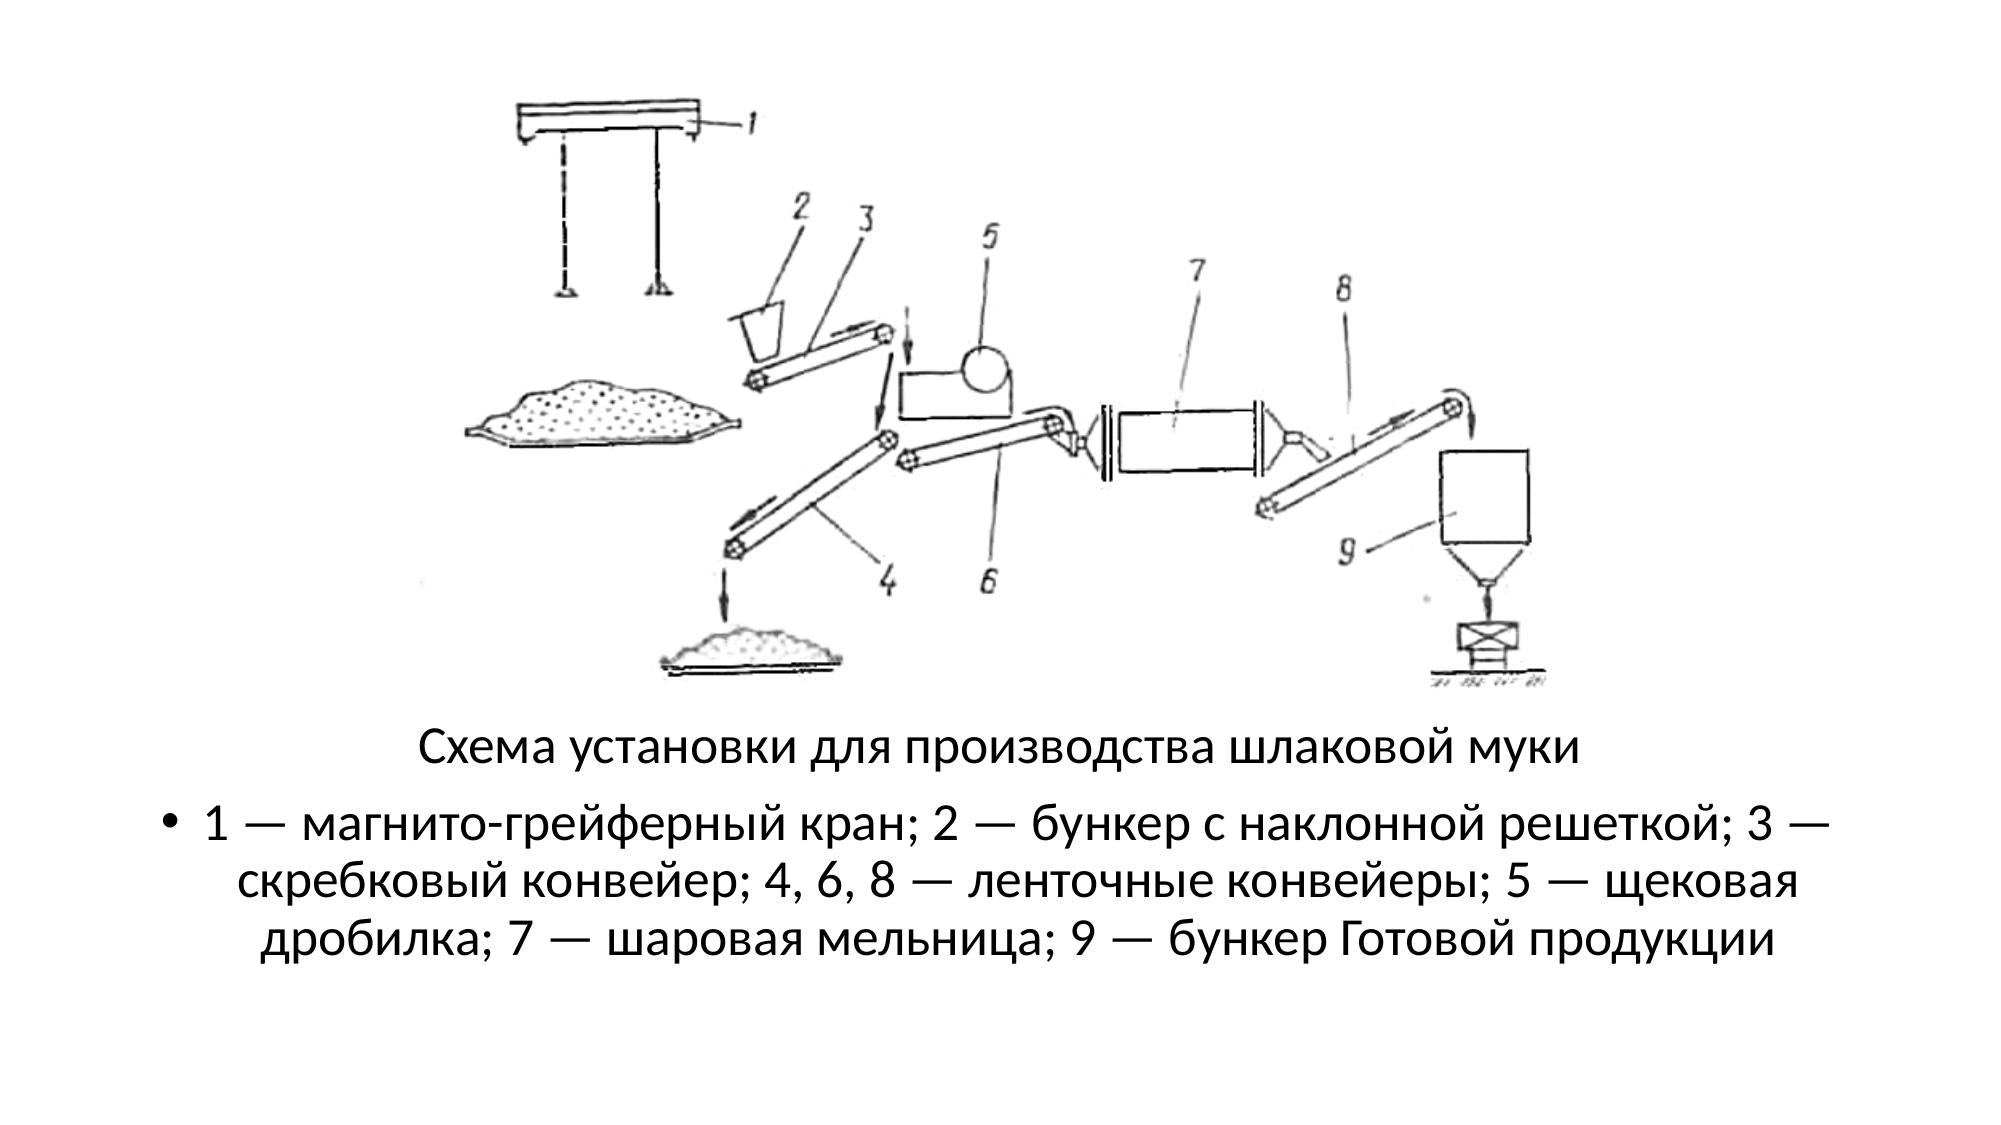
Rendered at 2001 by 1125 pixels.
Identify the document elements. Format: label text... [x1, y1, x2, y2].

picture [304, 95, 1580, 709]
list Схема установки для производства шлаковой муки 1 — магнито-грейферный кран; 2 — бункер с наклонной решеткой; 3 — скребковый конвейер; 4, 6, 8 — ленточные конвейеры; 5 — щековая дробилка; 7 — шаровая мельница; 9 — бункер Готовой продукции [137, 709, 1863, 1014]
